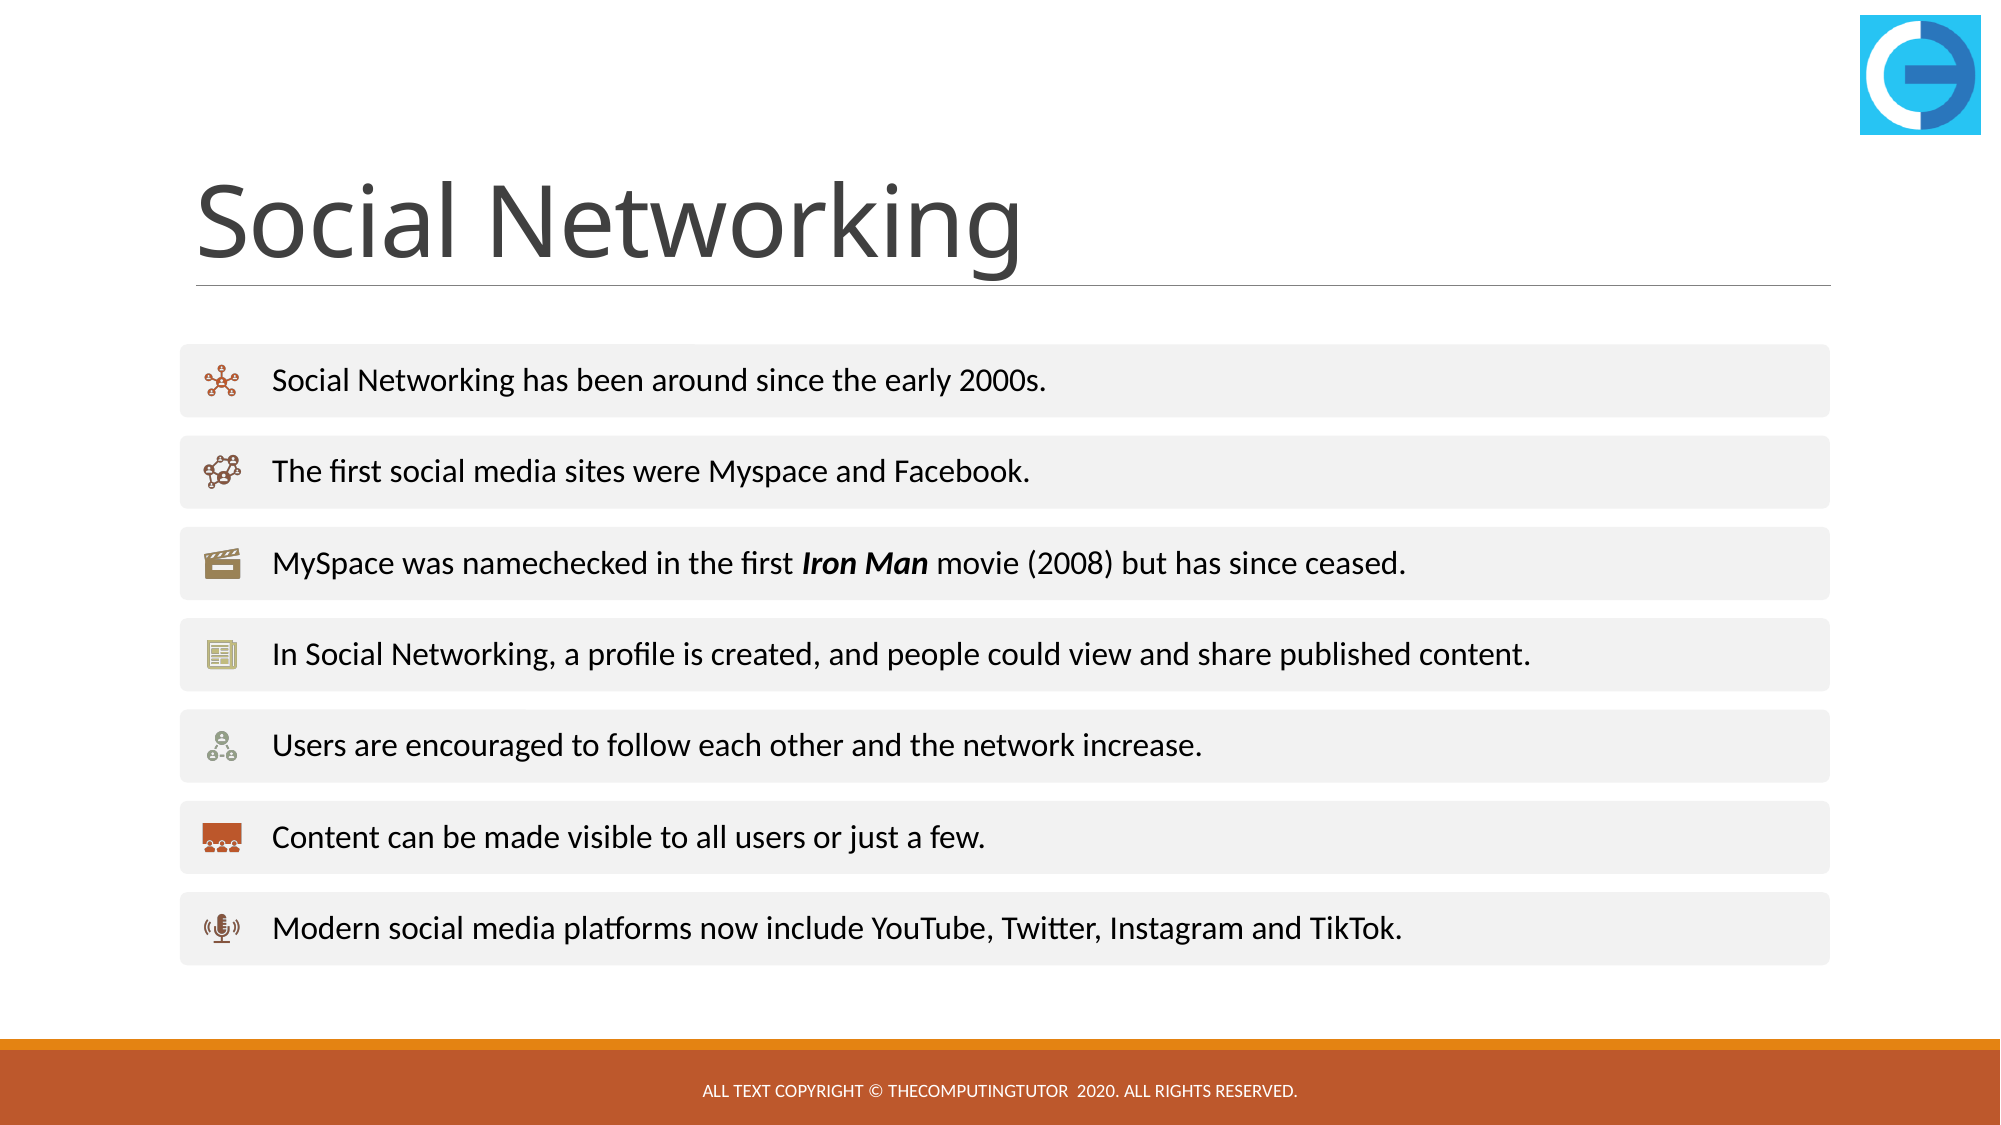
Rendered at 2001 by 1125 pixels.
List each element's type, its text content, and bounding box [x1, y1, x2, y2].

footer All text copyright © TheComputingTutor 2020. All rights Reserved. [604, 1059, 1396, 1120]
title Social Networking [180, 47, 1830, 285]
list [179, 343, 1831, 966]
picture [1860, 15, 1981, 135]
